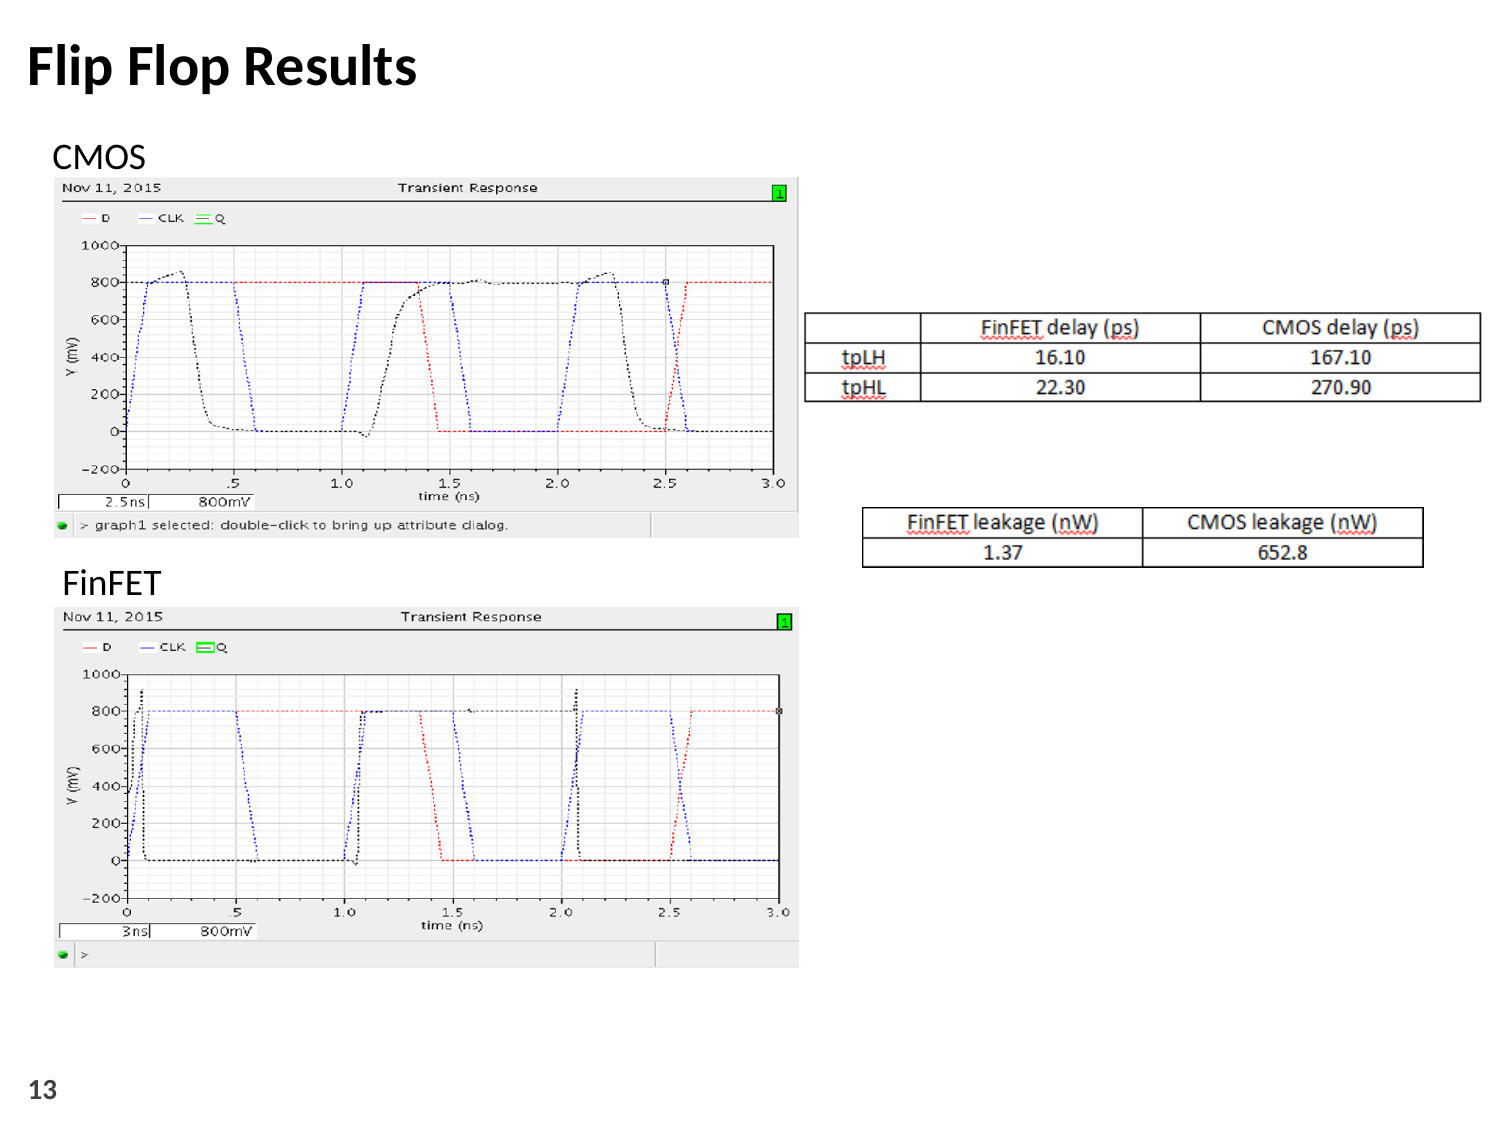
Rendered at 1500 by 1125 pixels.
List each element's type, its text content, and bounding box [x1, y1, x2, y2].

picture [802, 310, 1484, 404]
title Flip Flop Results [12, 19, 1493, 105]
picture [53, 176, 800, 538]
picture [862, 507, 1424, 568]
picture [53, 607, 800, 968]
text_box CMOS [37, 124, 413, 185]
slide_number 13 [12, 1052, 363, 1113]
text_box FinFET [47, 550, 423, 611]
